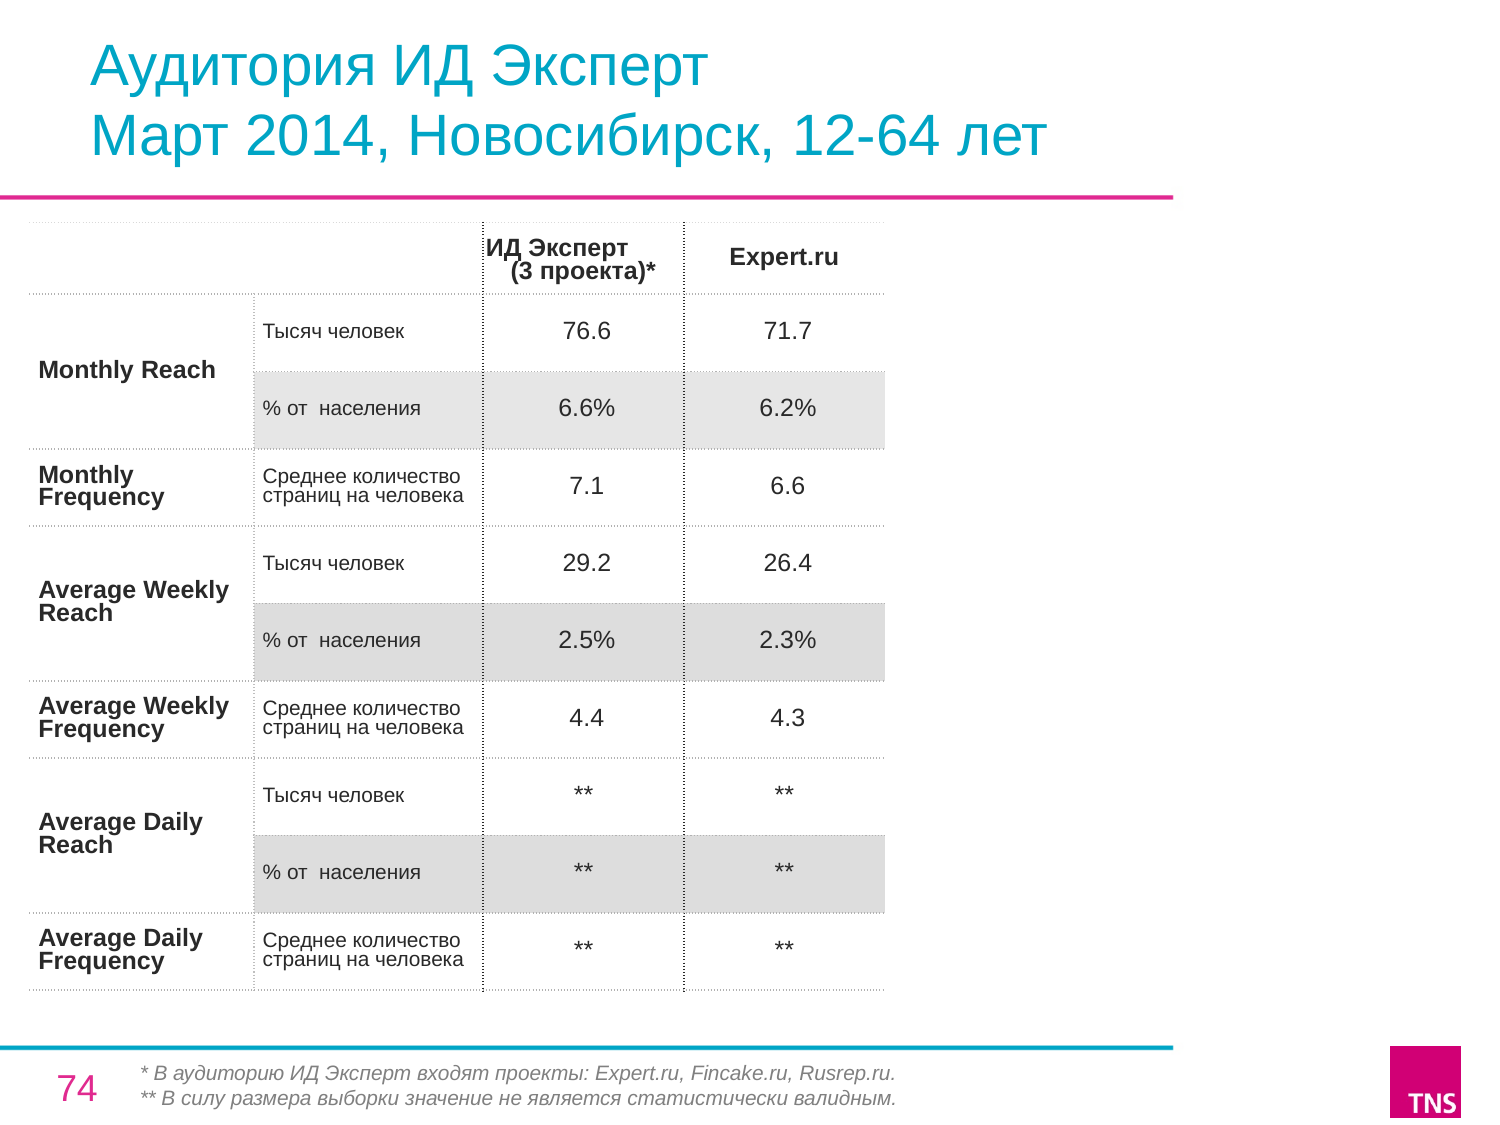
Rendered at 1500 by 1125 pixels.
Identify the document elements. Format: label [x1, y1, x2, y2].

title [74, 8, 1476, 187]
picture [0, 0, 1500, 1125]
text_box [124, 1052, 1463, 1117]
table_cell [29, 294, 885, 990]
table_header [29, 223, 885, 294]
slide_number [40, 1055, 392, 1125]
